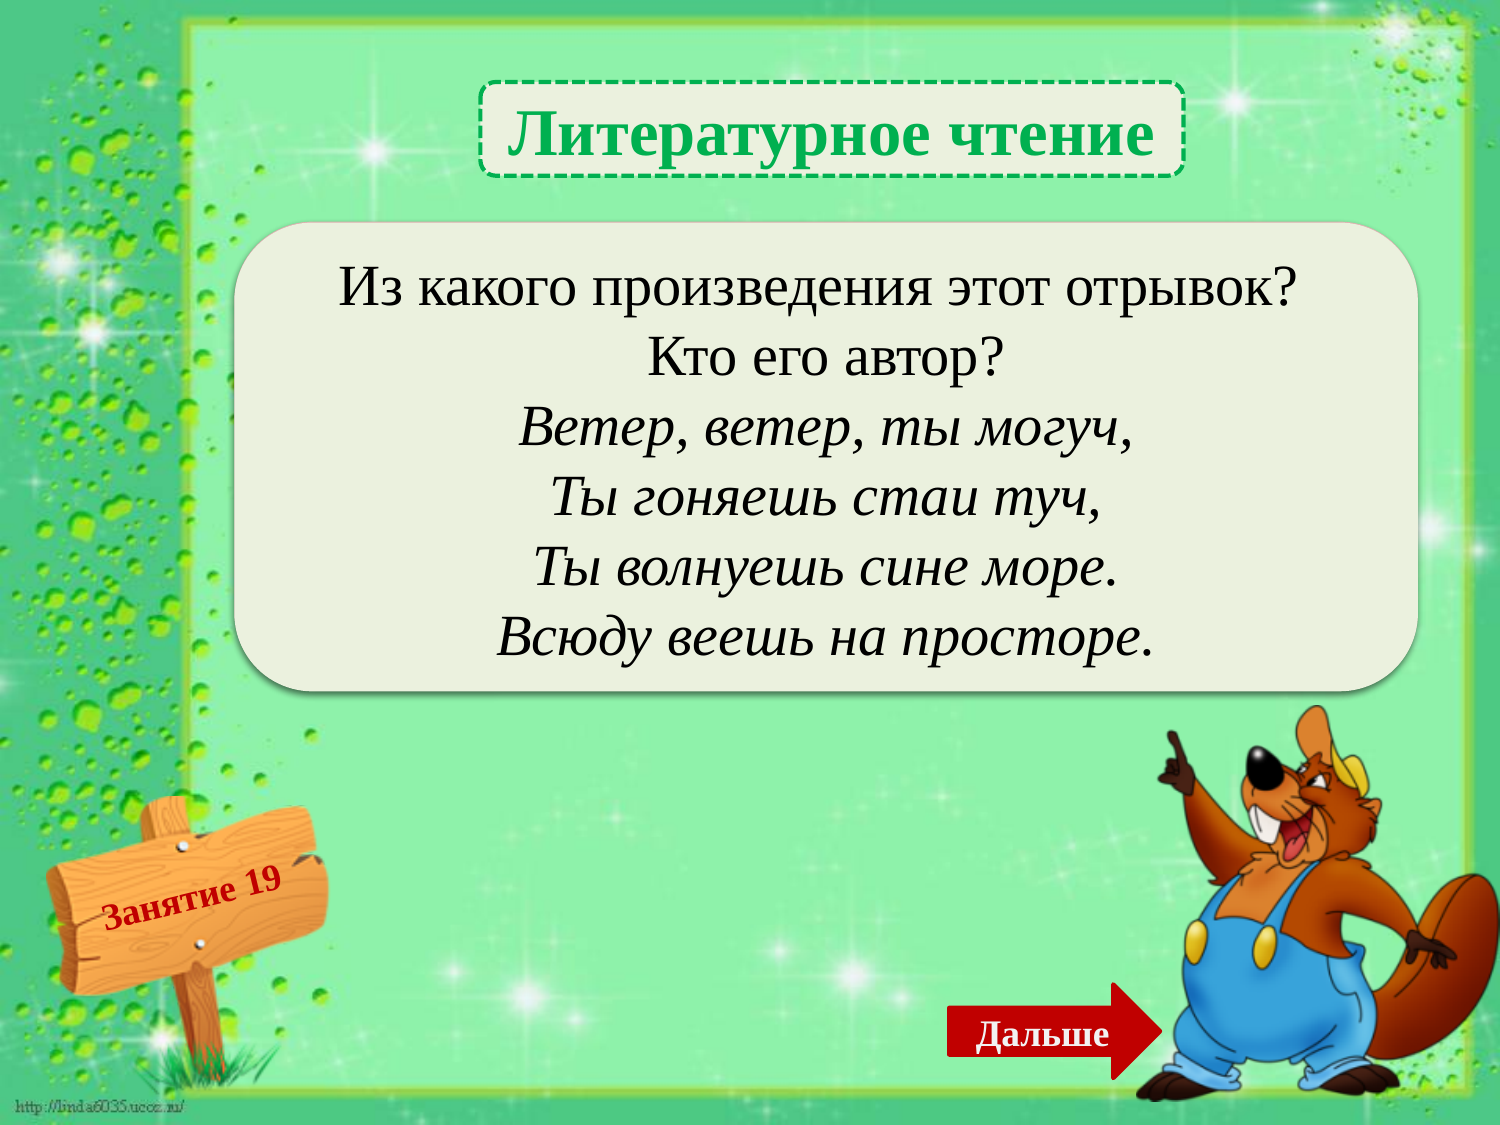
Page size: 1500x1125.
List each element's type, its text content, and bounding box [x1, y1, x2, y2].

text_box Литературное чтение [478, 79, 1186, 178]
text_box Дальше [947, 982, 1163, 1081]
picture [0, 0, 1500, 1125]
text_box [232, 220, 1421, 694]
